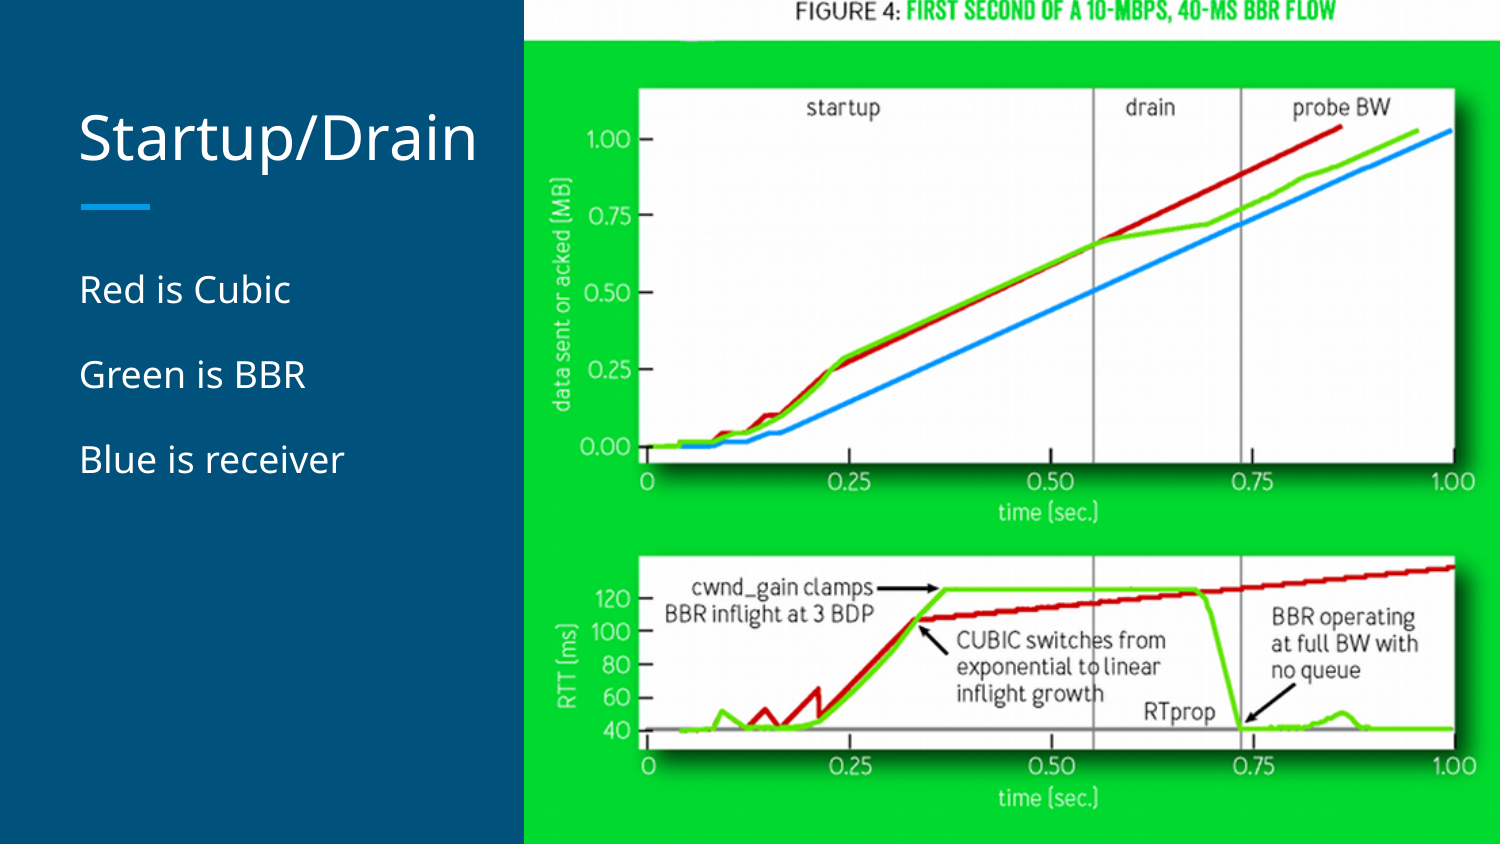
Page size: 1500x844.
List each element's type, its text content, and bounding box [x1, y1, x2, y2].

title Startup/Drain [63, 75, 519, 188]
list Red is Cubic Green is BBR Blue is receiver [63, 244, 519, 750]
picture [525, 0, 1500, 844]
